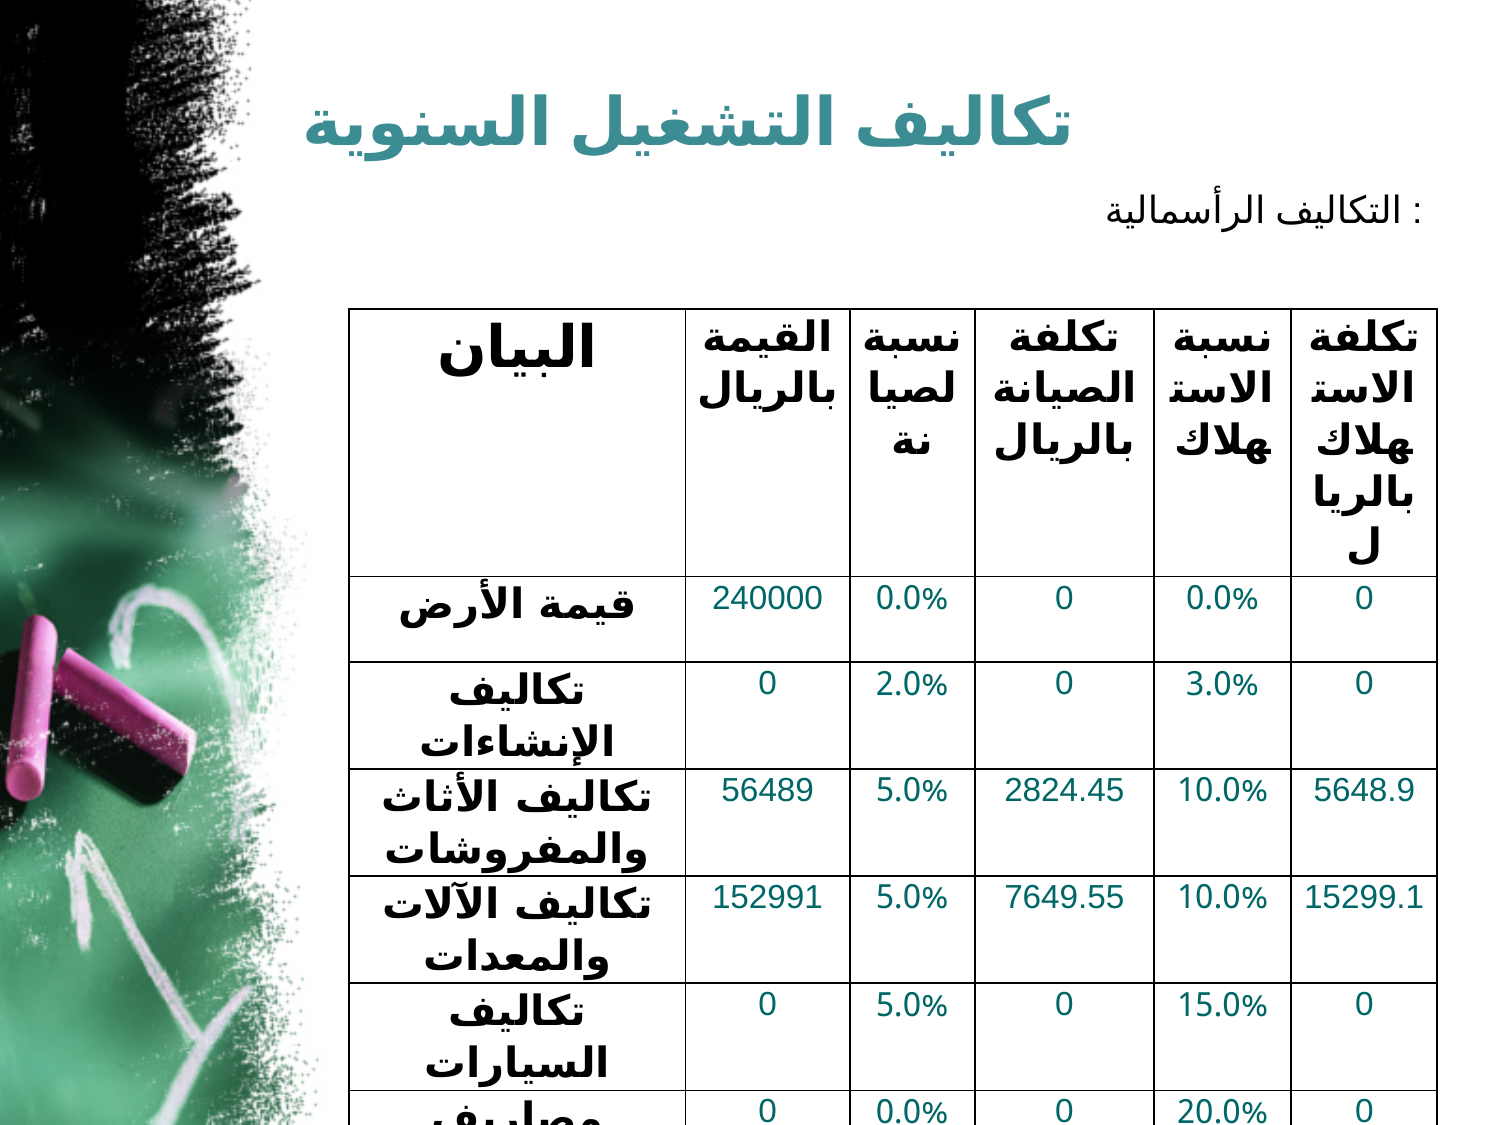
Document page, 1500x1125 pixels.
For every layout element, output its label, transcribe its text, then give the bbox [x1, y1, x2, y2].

table_cell 2.0% [851, 663, 974, 768]
table_cell 7649.55 [976, 877, 1153, 982]
table_cell تكاليف الأثاث والمفروشات [350, 770, 685, 875]
table_cell 5648.9 [1292, 770, 1436, 875]
table_cell قيمة الأرض [350, 577, 685, 661]
title تكاليف التشغيل السنوية [287, 50, 1438, 188]
table_cell 0 [976, 1091, 1153, 1125]
table_cell 0.0% [1155, 577, 1290, 661]
table_header البيان [350, 310, 685, 576]
table_cell 0 [976, 577, 1153, 661]
table_cell 5.0% [851, 877, 974, 982]
table_cell 10.0% [1155, 877, 1290, 982]
table_cell 56489 [686, 770, 849, 875]
table_cell 0 [1292, 1091, 1436, 1125]
table_cell 5.0% [851, 984, 974, 1090]
table_header نسبة الاستهلاك [1155, 310, 1290, 576]
table_cell 0 [976, 663, 1153, 768]
picture [0, 0, 1500, 1125]
table_header نسبة لصيانة [851, 310, 974, 576]
table_cell 0 [1292, 663, 1436, 768]
table_cell 0 [686, 663, 849, 768]
text_box التكاليف الرأسمالية : [807, 187, 1438, 239]
table_cell 0.0% [851, 1091, 974, 1125]
table_cell 3.0% [1155, 663, 1290, 768]
table_cell تكاليف الآلات والمعدات [350, 877, 685, 982]
table_cell 0 [1292, 984, 1436, 1090]
table_cell 15.0% [1155, 984, 1290, 1090]
table_cell 240000 [686, 577, 849, 661]
table_cell 0 [1292, 577, 1436, 661]
table_cell تكاليف الإنشاءات [350, 663, 685, 768]
table_cell 0 [686, 1091, 849, 1125]
table_header تكلفة الصيانة بالريال [976, 310, 1153, 576]
table_header القيمة بالريال [686, 310, 849, 576]
table_cell 20.0% [1155, 1091, 1290, 1125]
table_cell 5.0% [851, 770, 974, 875]
table_cell 0 [976, 984, 1153, 1090]
table_cell مصاريف التأسيس [350, 1091, 685, 1125]
table_header تكلفة الاستهلاك بالريال [1292, 310, 1436, 576]
table_cell تكاليف السيارات [350, 984, 685, 1090]
table_cell 152991 [686, 877, 849, 982]
table_cell 0 [686, 984, 849, 1090]
table_cell 15299.1 [1292, 877, 1436, 982]
table_cell 10.0% [1155, 770, 1290, 875]
table_cell 0.0% [851, 577, 974, 661]
table_cell 2824.45 [976, 770, 1153, 875]
